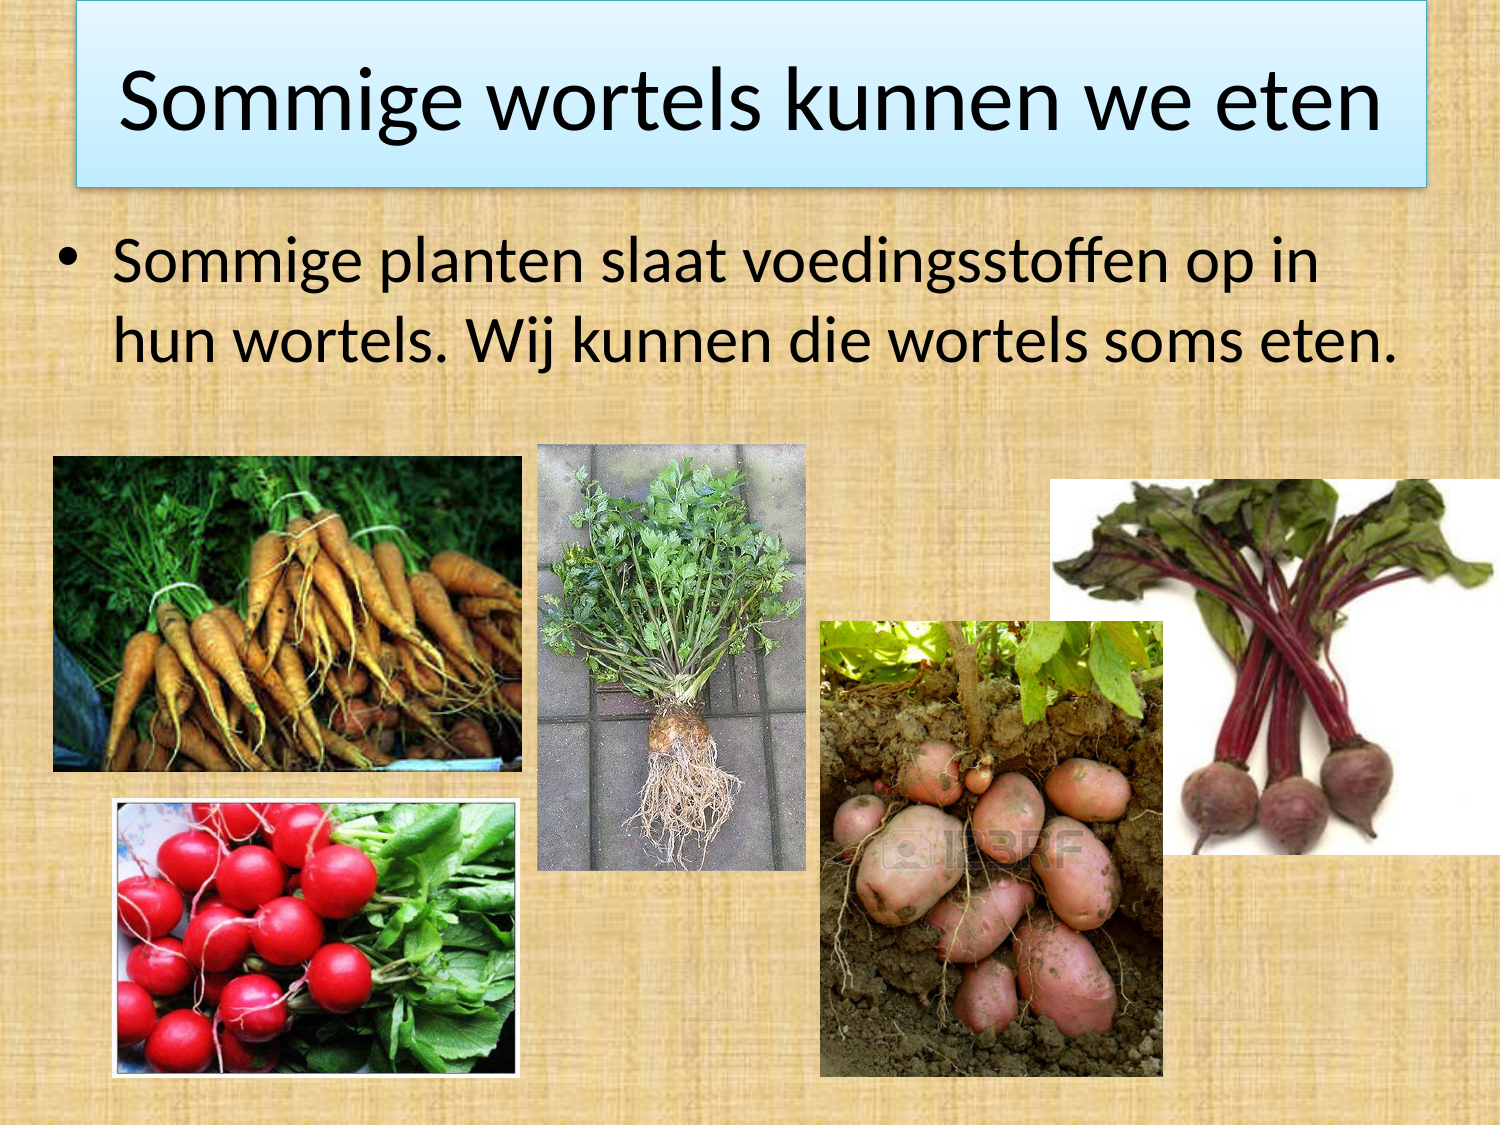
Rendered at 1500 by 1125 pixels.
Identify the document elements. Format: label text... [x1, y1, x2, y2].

list Sommige planten slaat voedingsstoffen op in hun wortels. Wij kunnen die wortels soms eten. [41, 208, 1425, 1005]
picture [0, 0, 1500, 1125]
title Sommige wortels kunnen we eten [76, 0, 1427, 188]
